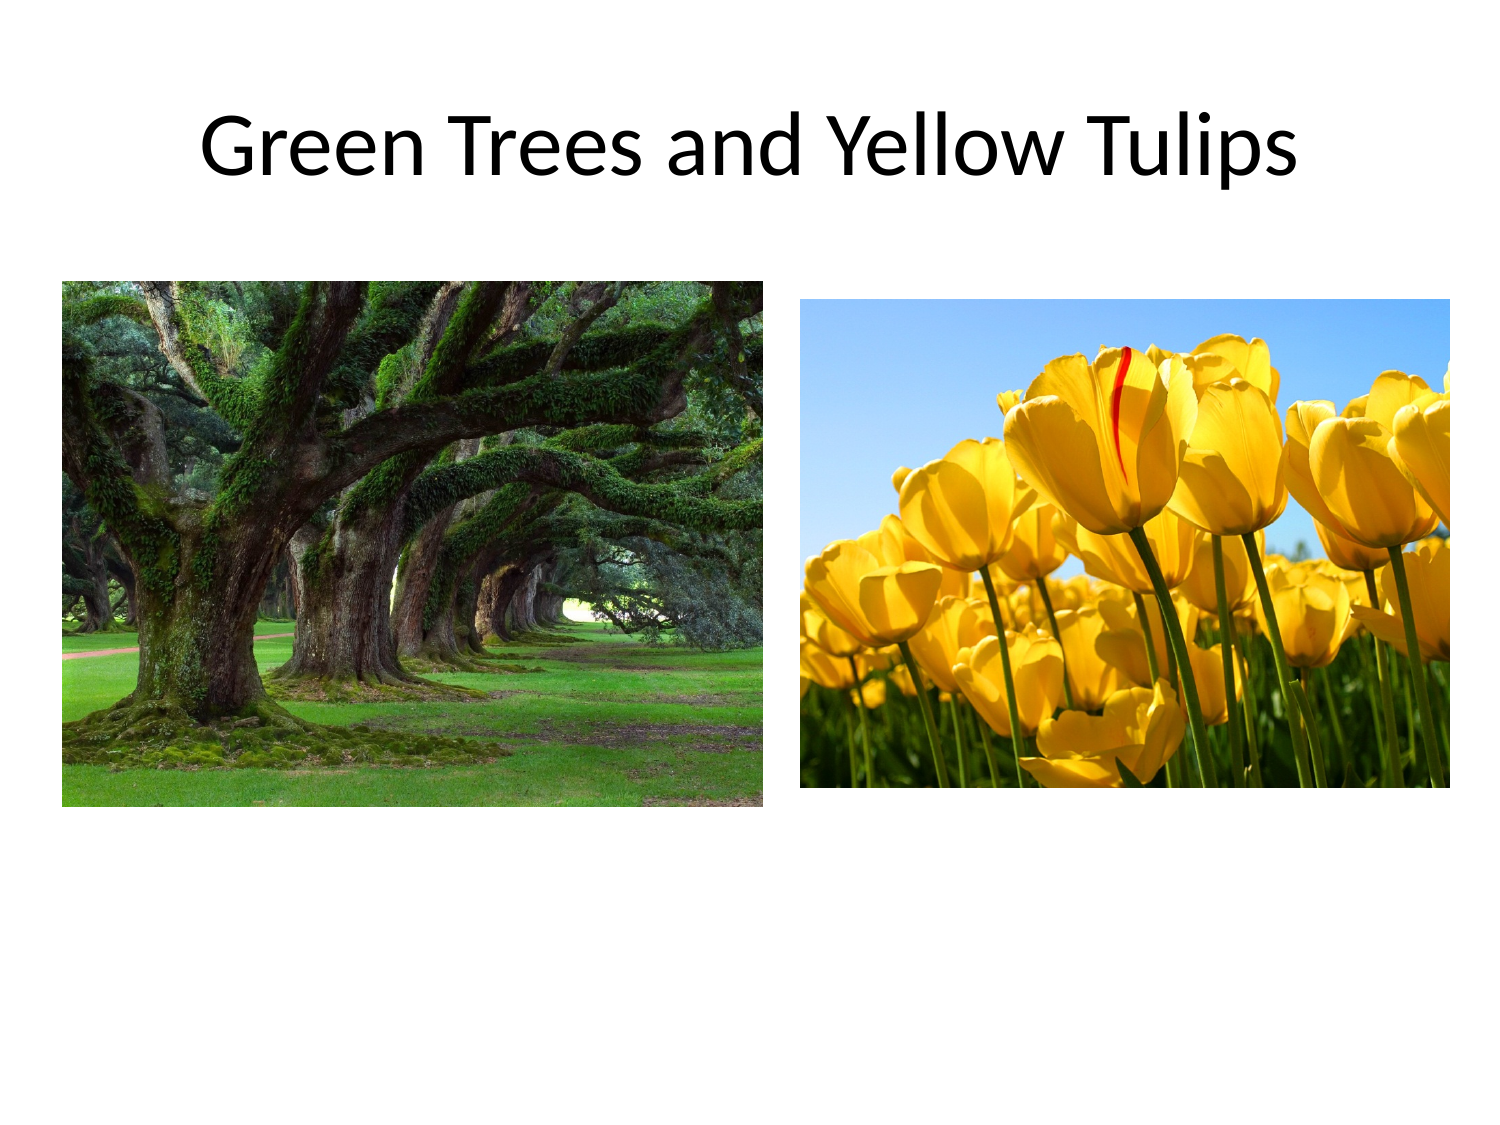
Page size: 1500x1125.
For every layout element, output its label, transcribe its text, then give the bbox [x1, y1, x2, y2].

picture [799, 299, 1451, 788]
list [62, 280, 763, 807]
title Green Trees and Yellow Tulips [75, 45, 1425, 233]
